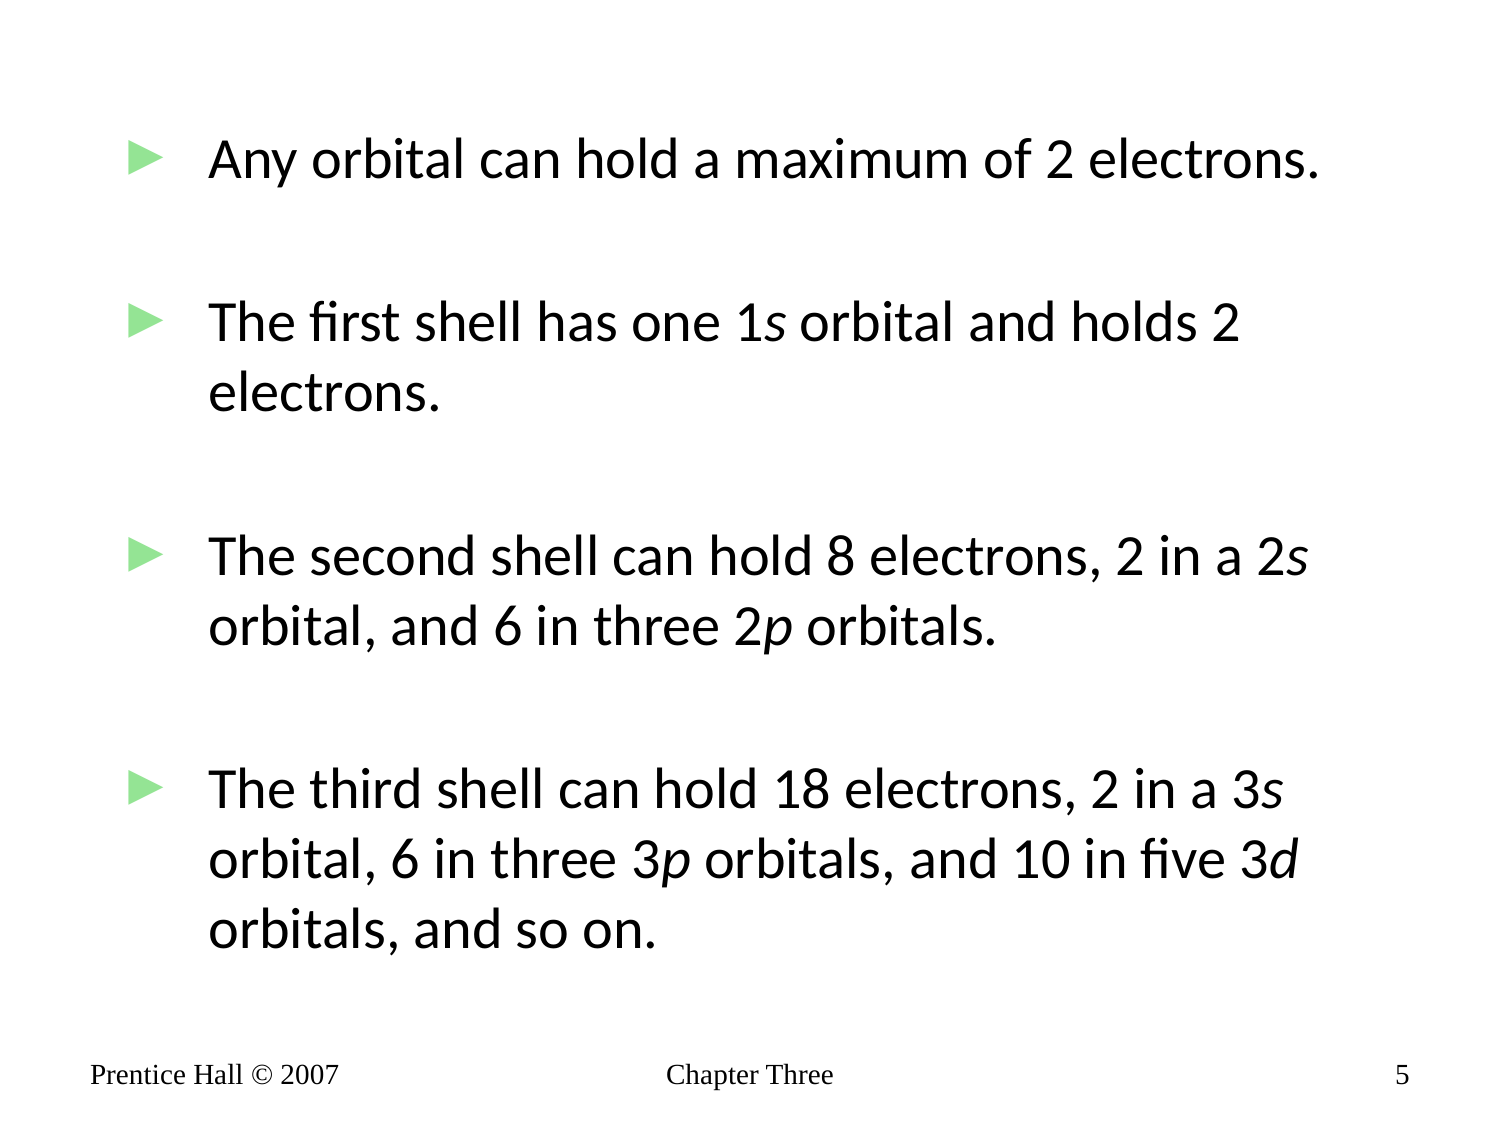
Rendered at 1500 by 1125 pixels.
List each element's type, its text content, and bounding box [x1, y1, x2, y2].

slide_number 5 [1074, 1042, 1425, 1103]
list Any orbital can hold a maximum of 2 electrons. The first shell has one 1s orbital and holds 2 electrons. The second shell can hold 8 electrons, 2 in a 2s orbital, and 6 in three 2p orbitals. The third shell can hold 18 electrons, 2 in a 3s orbital, 6 in three 3p orbitals, and 10 in five 3d orbitals, and so on. [99, 112, 1425, 1013]
slide_number Prentice Hall © 2007 [75, 1042, 425, 1103]
footer Chapter Three [512, 1042, 988, 1103]
